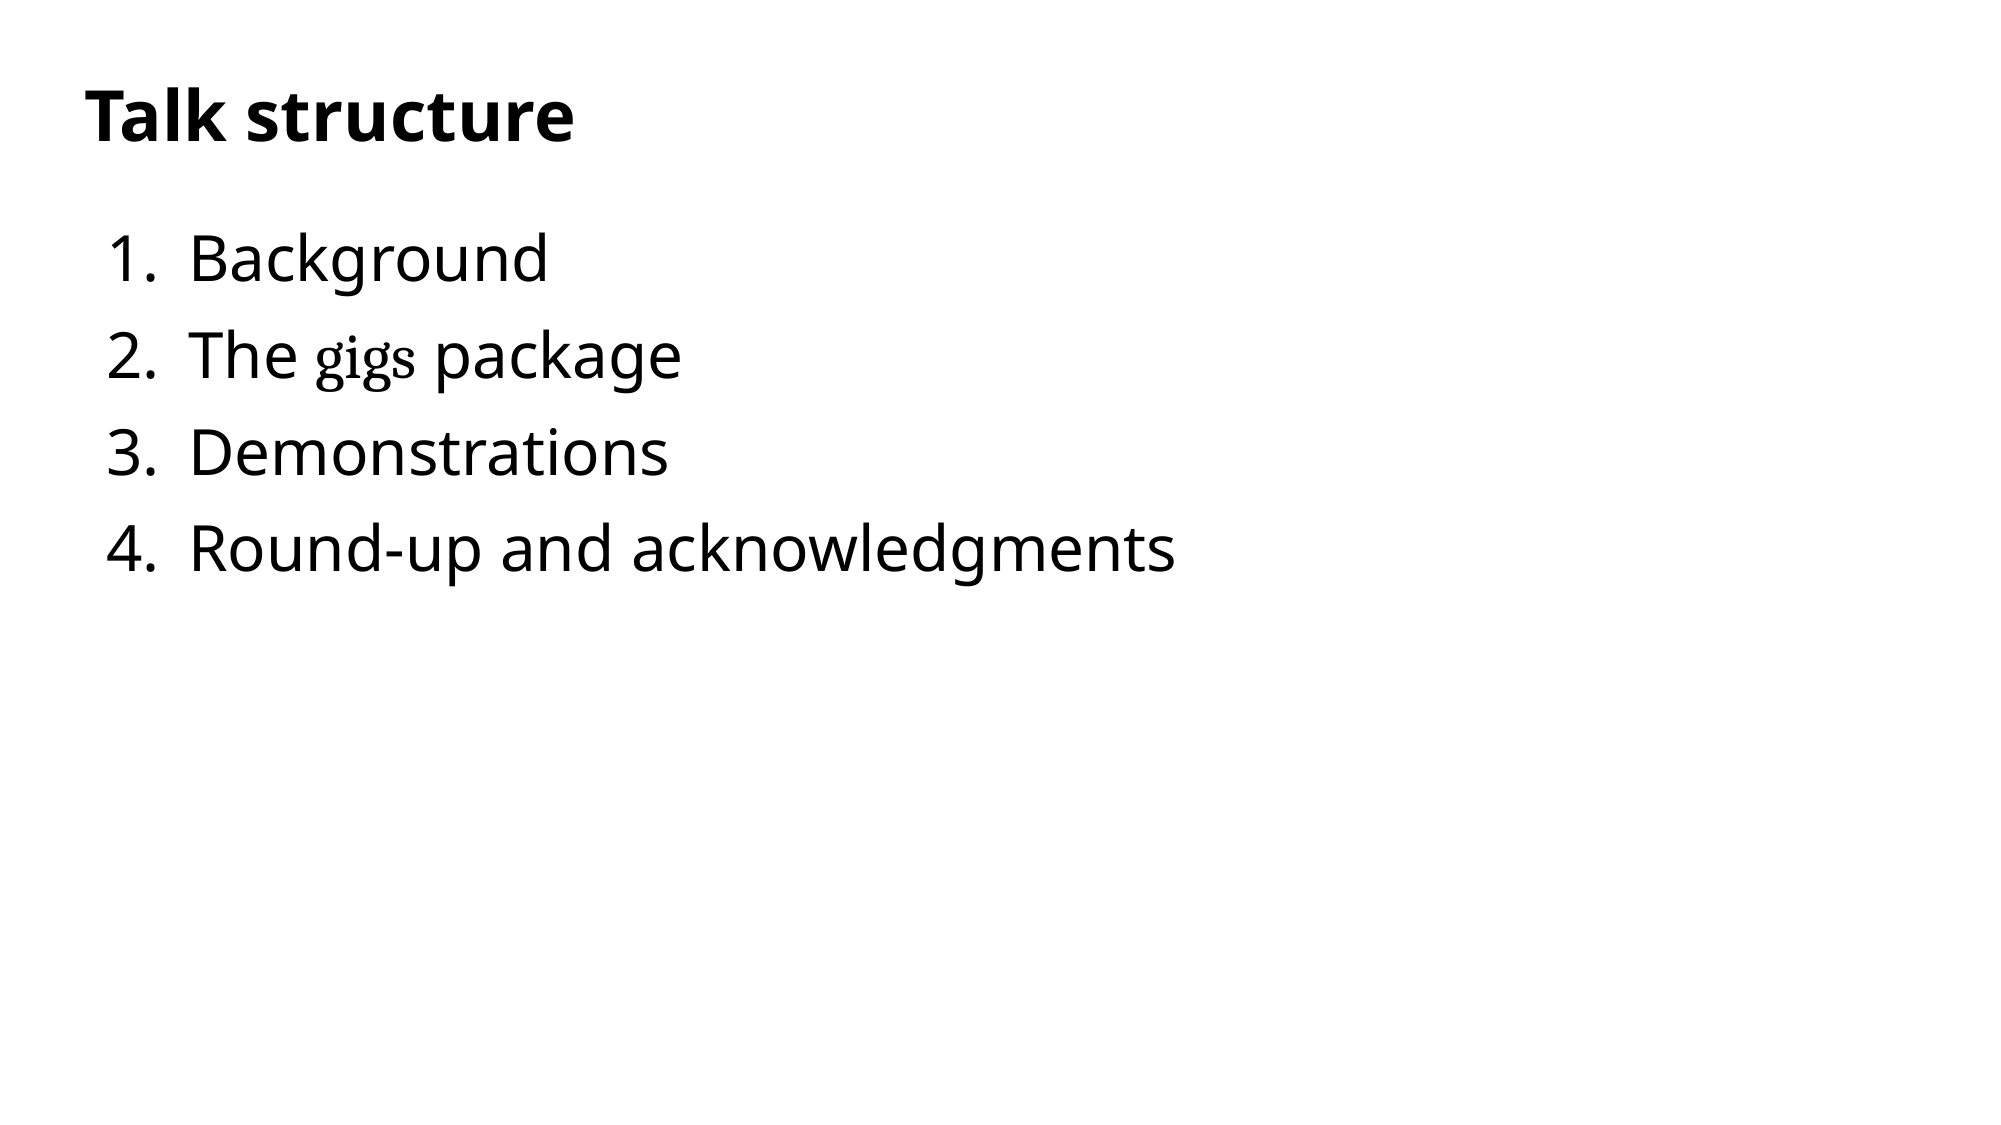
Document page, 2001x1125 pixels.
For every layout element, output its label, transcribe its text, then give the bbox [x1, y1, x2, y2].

list Background The gigs package Demonstrations Round-up and acknowledgments [68, 206, 1932, 955]
title Talk structure [64, 50, 1928, 176]
